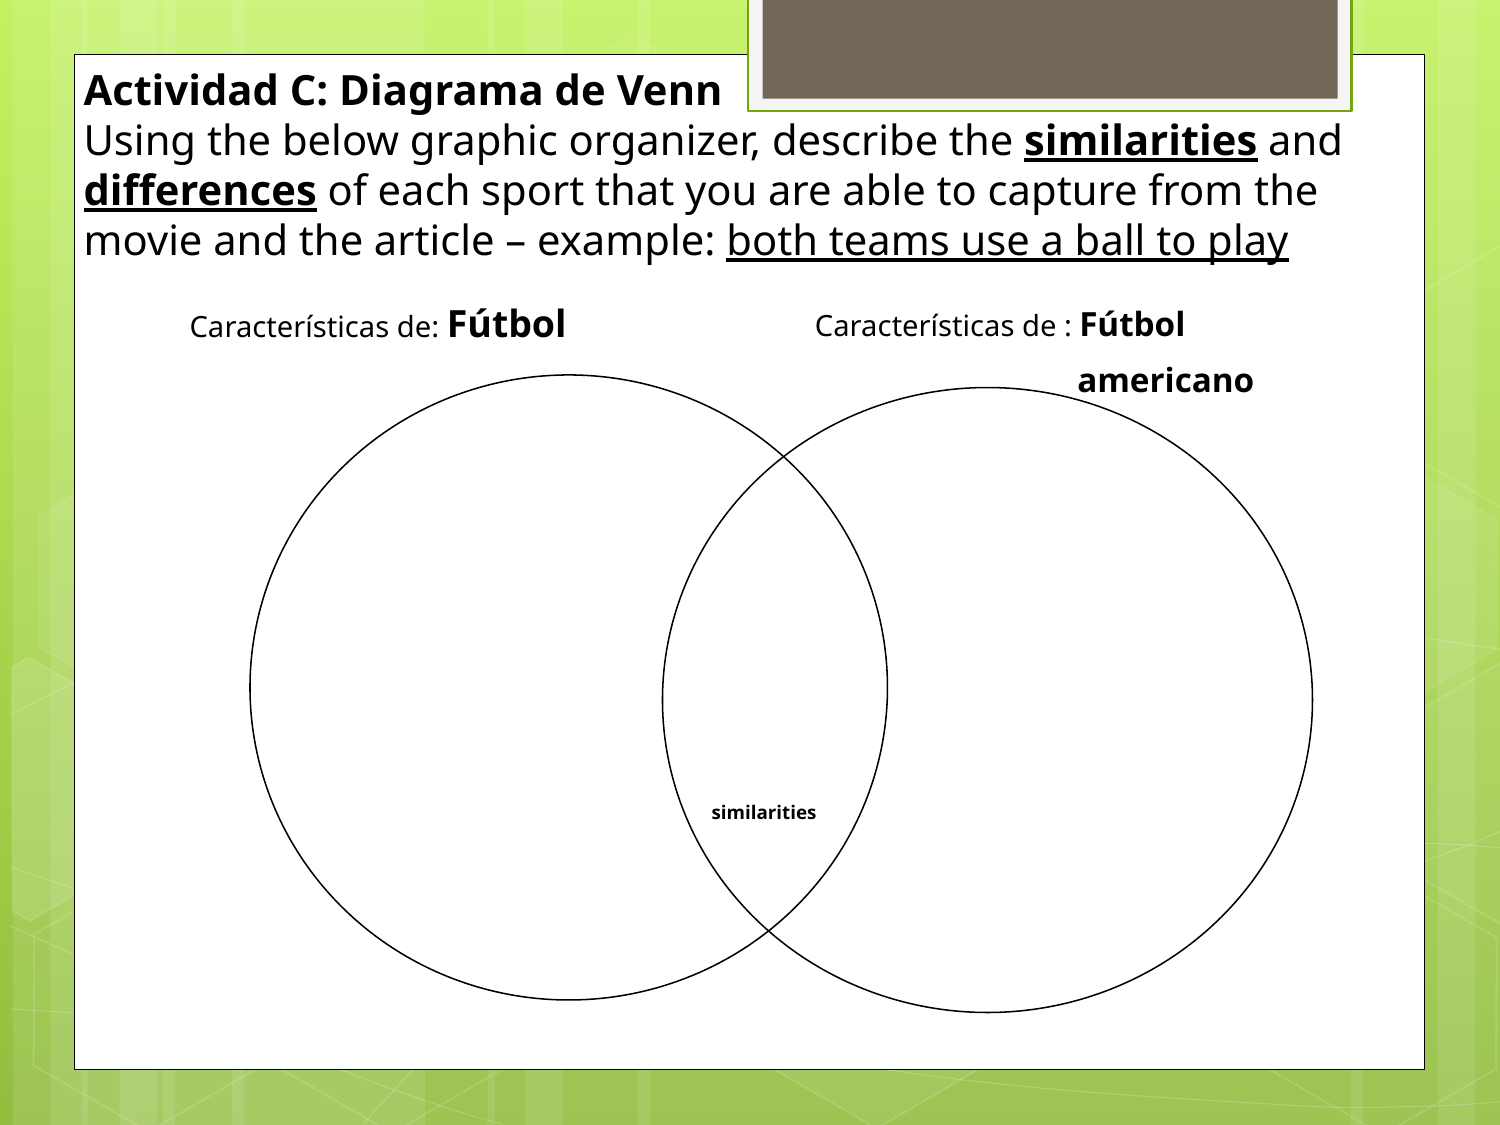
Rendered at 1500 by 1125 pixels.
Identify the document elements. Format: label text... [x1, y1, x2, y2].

text_box Características de : Fútbol americano [799, 295, 1338, 407]
text_box Actividad C: Diagrama de Venn Using the below graphic organizer, describe the similarities and differences of each sport that you are able to capture from the movie and the article – example: both teams use a ball to play [68, 56, 1407, 271]
text_box Características de: Fútbol [174, 292, 688, 353]
text_box [249, 374, 783, 1000]
text_box similarities [662, 774, 1025, 885]
text_box [662, 407, 1313, 1013]
